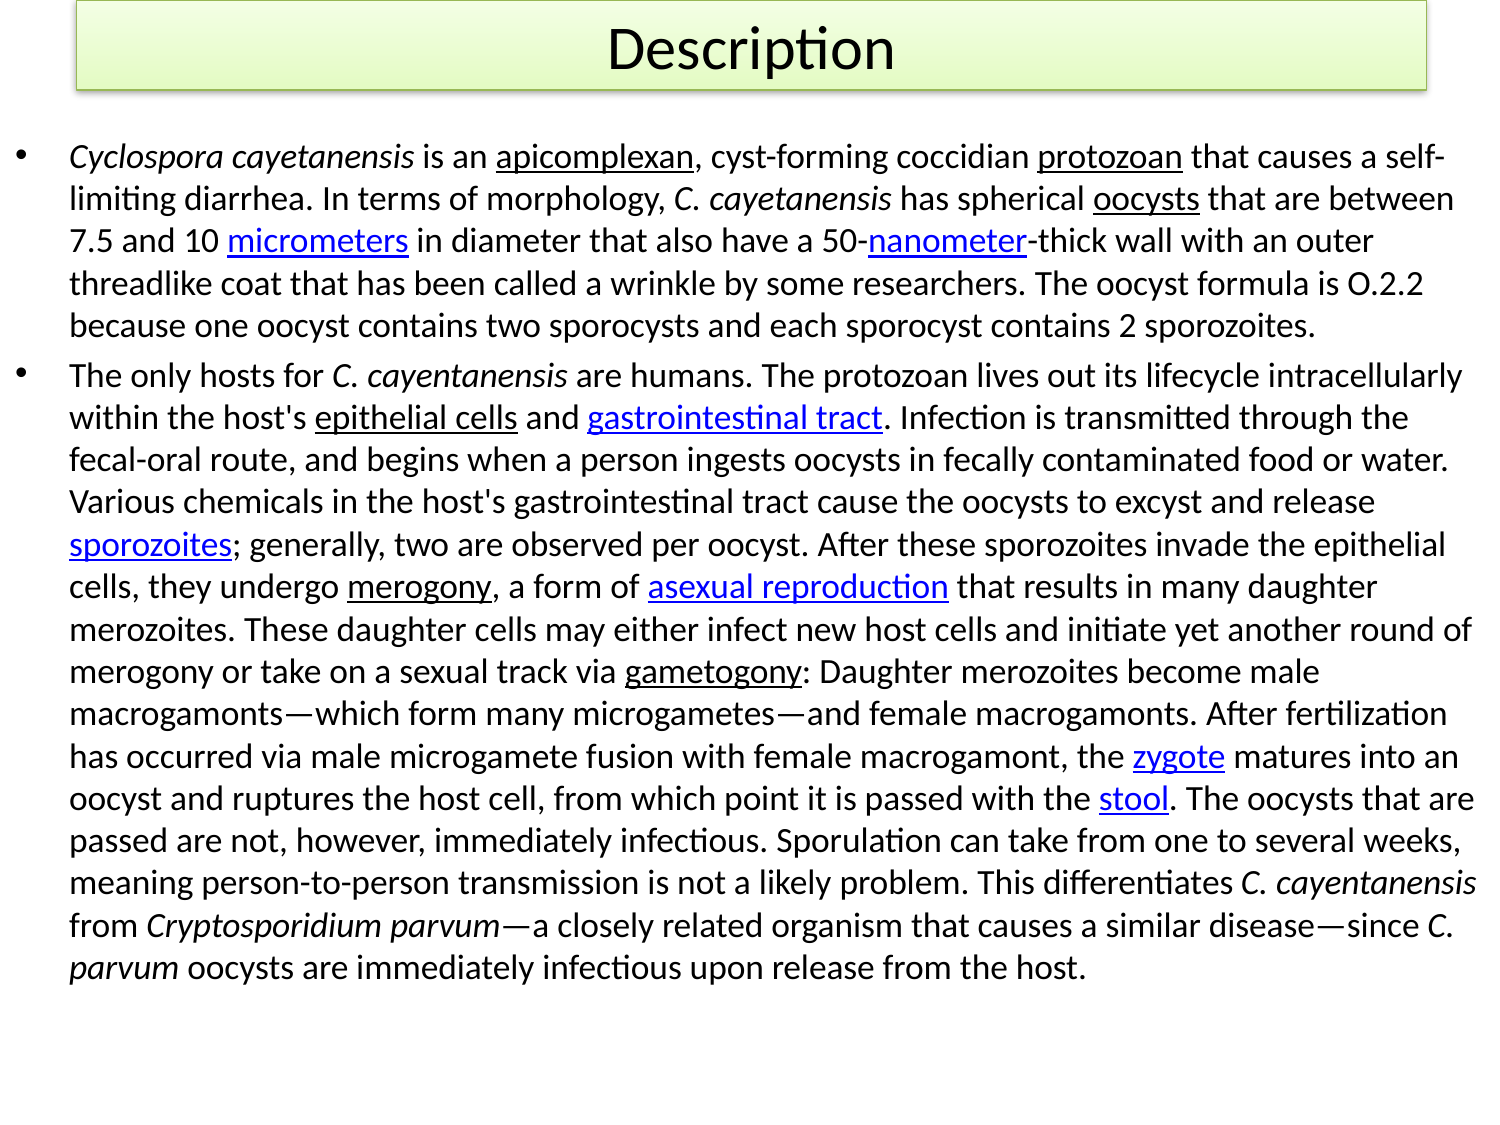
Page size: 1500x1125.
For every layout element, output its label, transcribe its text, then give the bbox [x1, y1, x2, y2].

title Description [76, 0, 1427, 91]
list Cyclospora cayetanensis is an apicomplexan, cyst-forming coccidian protozoan that causes a self-limiting diarrhea. In terms of morphology, C. cayetanensis has spherical oocysts that are between 7.5 and 10 micrometers in diameter that also have a 50-nanometer-thick wall with an outer threadlike coat that has been called a wrinkle by some researchers. The oocyst formula is O.2.2 because one oocyst contains two sporocysts and each sporocyst contains 2 sporozoites. The only hosts for C. cayentanensis are humans. The protozoan lives out its lifecycle intracellularly within the host's epithelial cells and gastrointestinal tract. Infection is transmitted through the fecal-oral route, and begins when a person ingests oocysts in fecally contaminated food or water. Various chemicals in the host's gastrointestinal tract cause the oocysts to excyst and release sporozoites; generally, two are observed per oocyst. After these sporozoites invade the epithelial cells, they undergo merogony, a form of asexual reproduction that results in many daughter merozoites. These daughter cells may either infect new host cells and initiate yet another round of merogony or take on a sexual track via gametogony: Daughter merozoites become male macrogamonts—which form many microgametes—and female macrogamonts. After fertilization has occurred via male microgamete fusion with female macrogamont, the zygote matures into an oocyst and ruptures the host cell, from which point it is passed with the stool. The oocysts that are passed are not, however, immediately infectious. Sporulation can take from one to several weeks, meaning person-to-person transmission is not a likely problem. This differentiates C. cayentanensis from Cryptosporidium parvum—a closely related organism that causes a similar disease—since C. parvum oocysts are immediately infectious upon release from the host. [0, 125, 1500, 1094]
